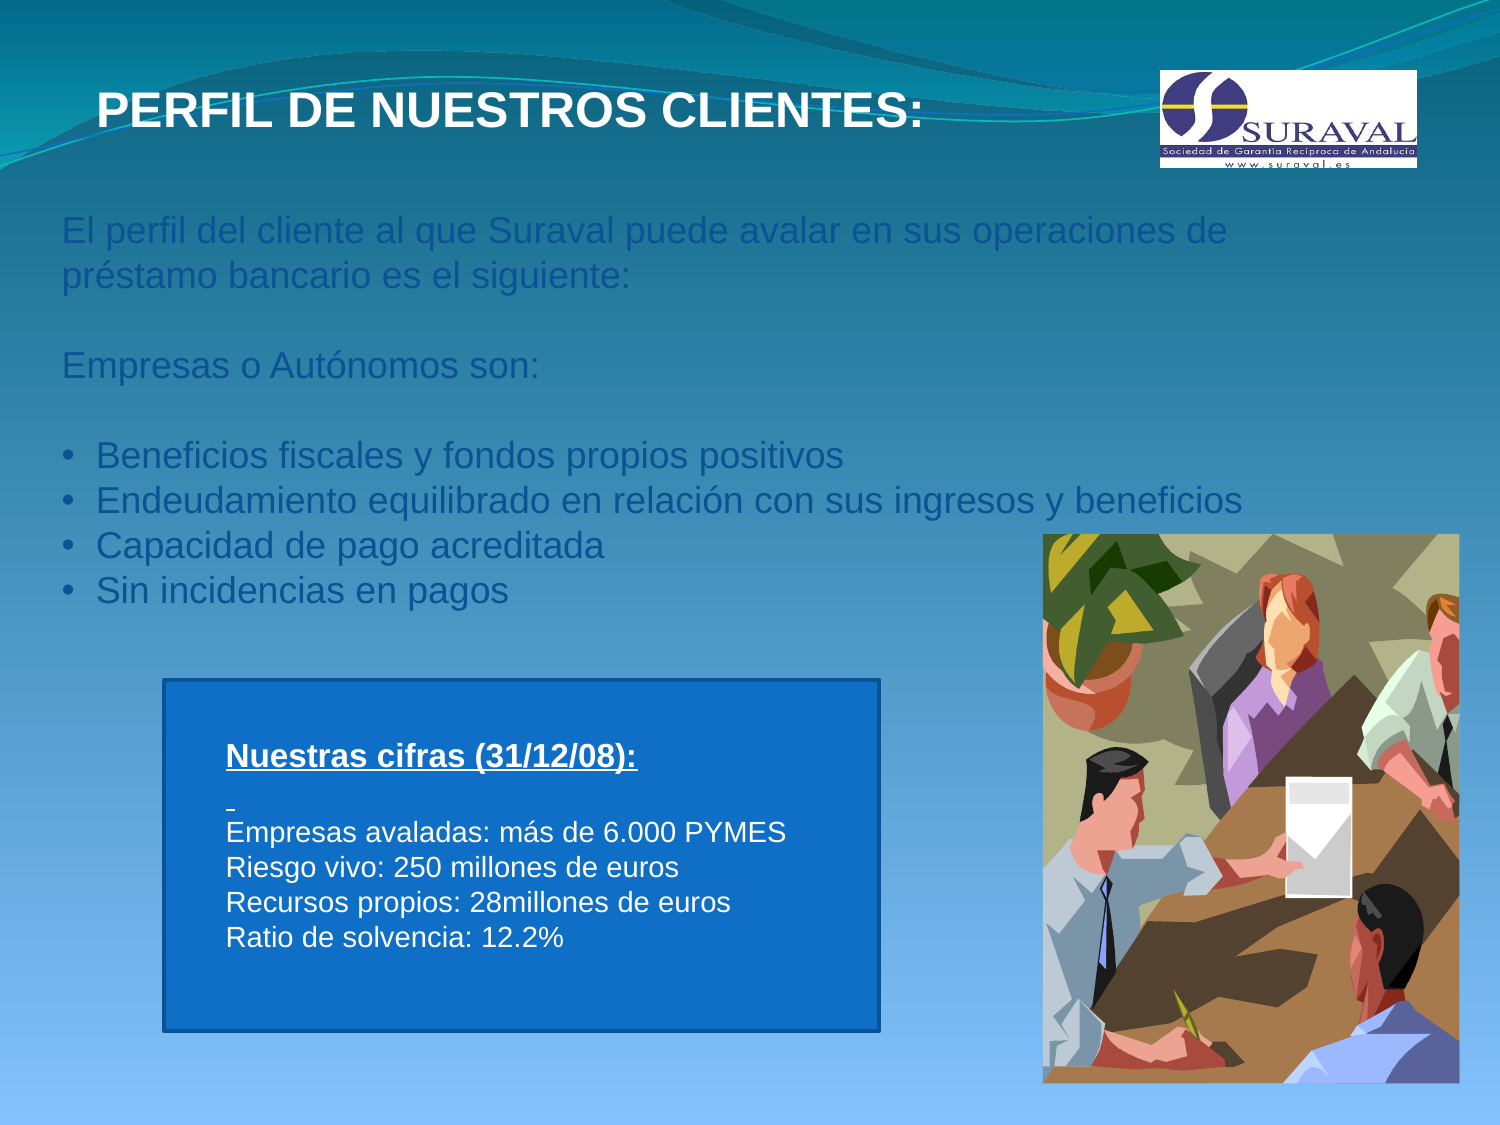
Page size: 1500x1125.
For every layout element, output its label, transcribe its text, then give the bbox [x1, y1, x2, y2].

text_box El perfil del cliente al que Suraval puede avalar en sus operaciones de préstamo bancario es el siguiente: Empresas o Autónomos son: Beneficios fiscales y fondos propios positivos Endeudamiento equilibrado en relación con sus ingresos y beneficios Capacidad de pago acreditada Sin incidencias en pagos [46, 199, 1325, 619]
text_box Provisión técnica [1035, 528, 1042, 619]
text_box Nuestras cifras (31/12/08): Empresas avaladas: más de 6.000 PYMES Riesgo vivo: 250 millones de euros Recursos propios: 28millones de euros Ratio de solvencia: 12.2% [210, 726, 879, 1001]
text_box PERFIL DE NUESTROS CLIENTES: [82, 70, 1231, 199]
picture [1042, 527, 1466, 1091]
picture [1159, 70, 1417, 168]
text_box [1152, 71, 1231, 179]
text_box [162, 678, 881, 1033]
